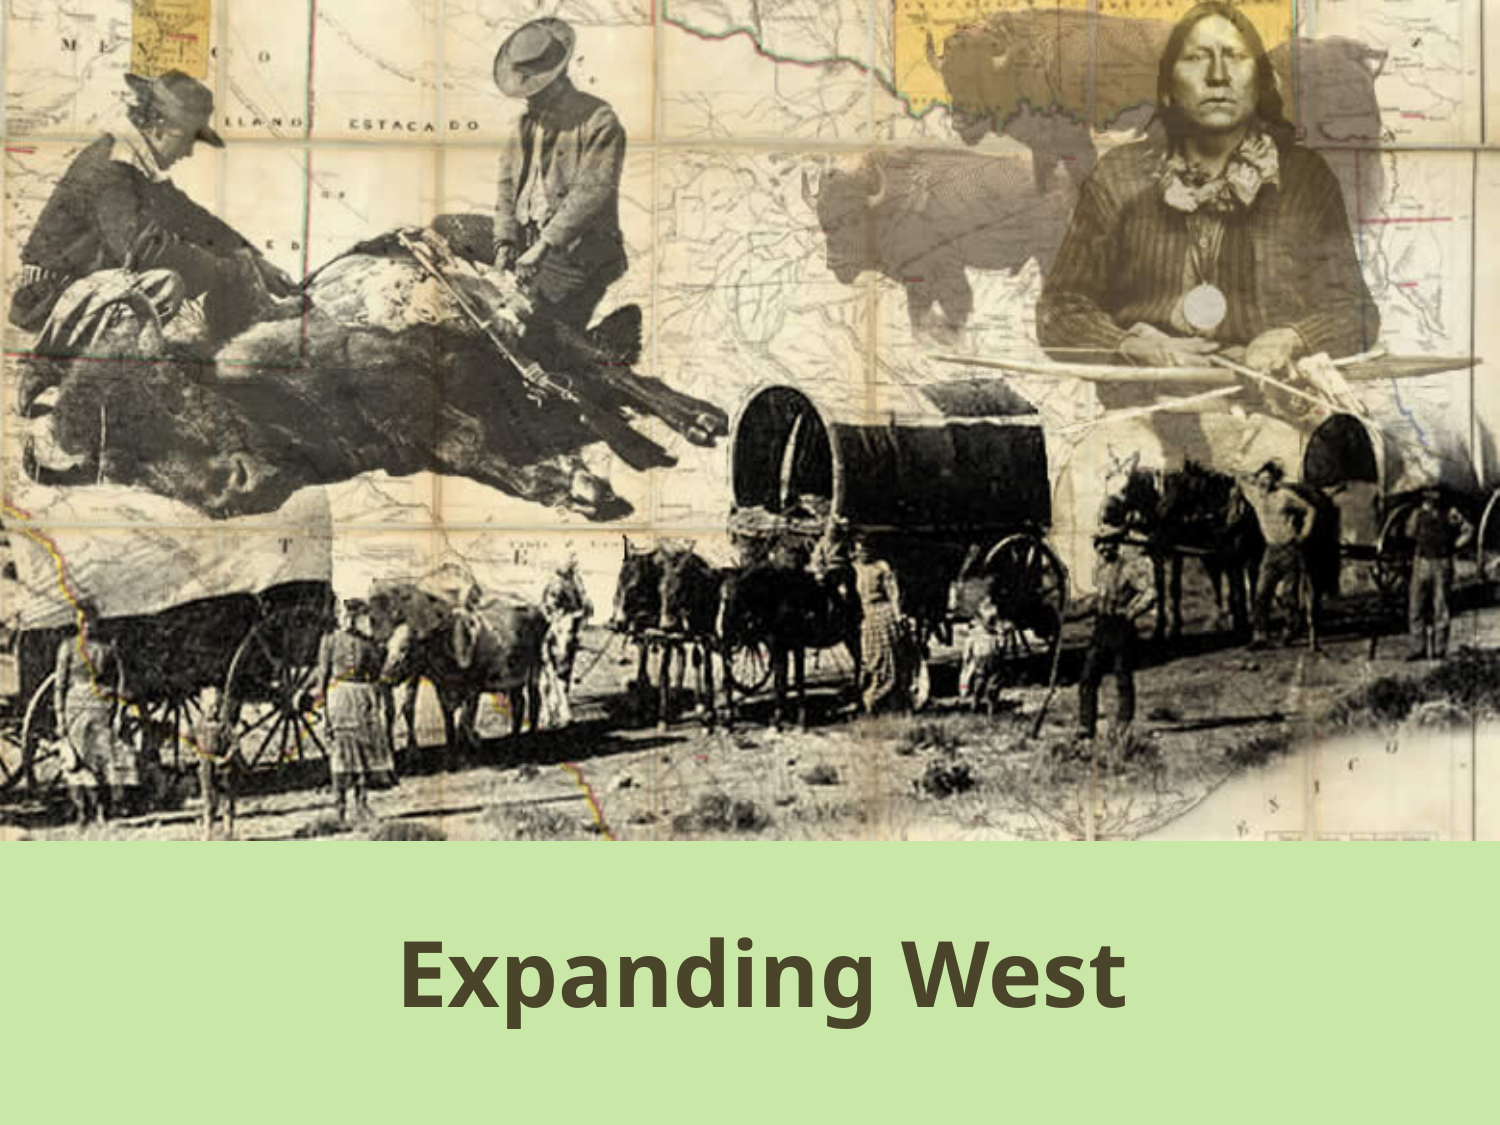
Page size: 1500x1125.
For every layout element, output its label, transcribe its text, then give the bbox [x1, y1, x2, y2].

title Expanding West [125, 850, 1400, 1092]
picture [0, 0, 1500, 841]
